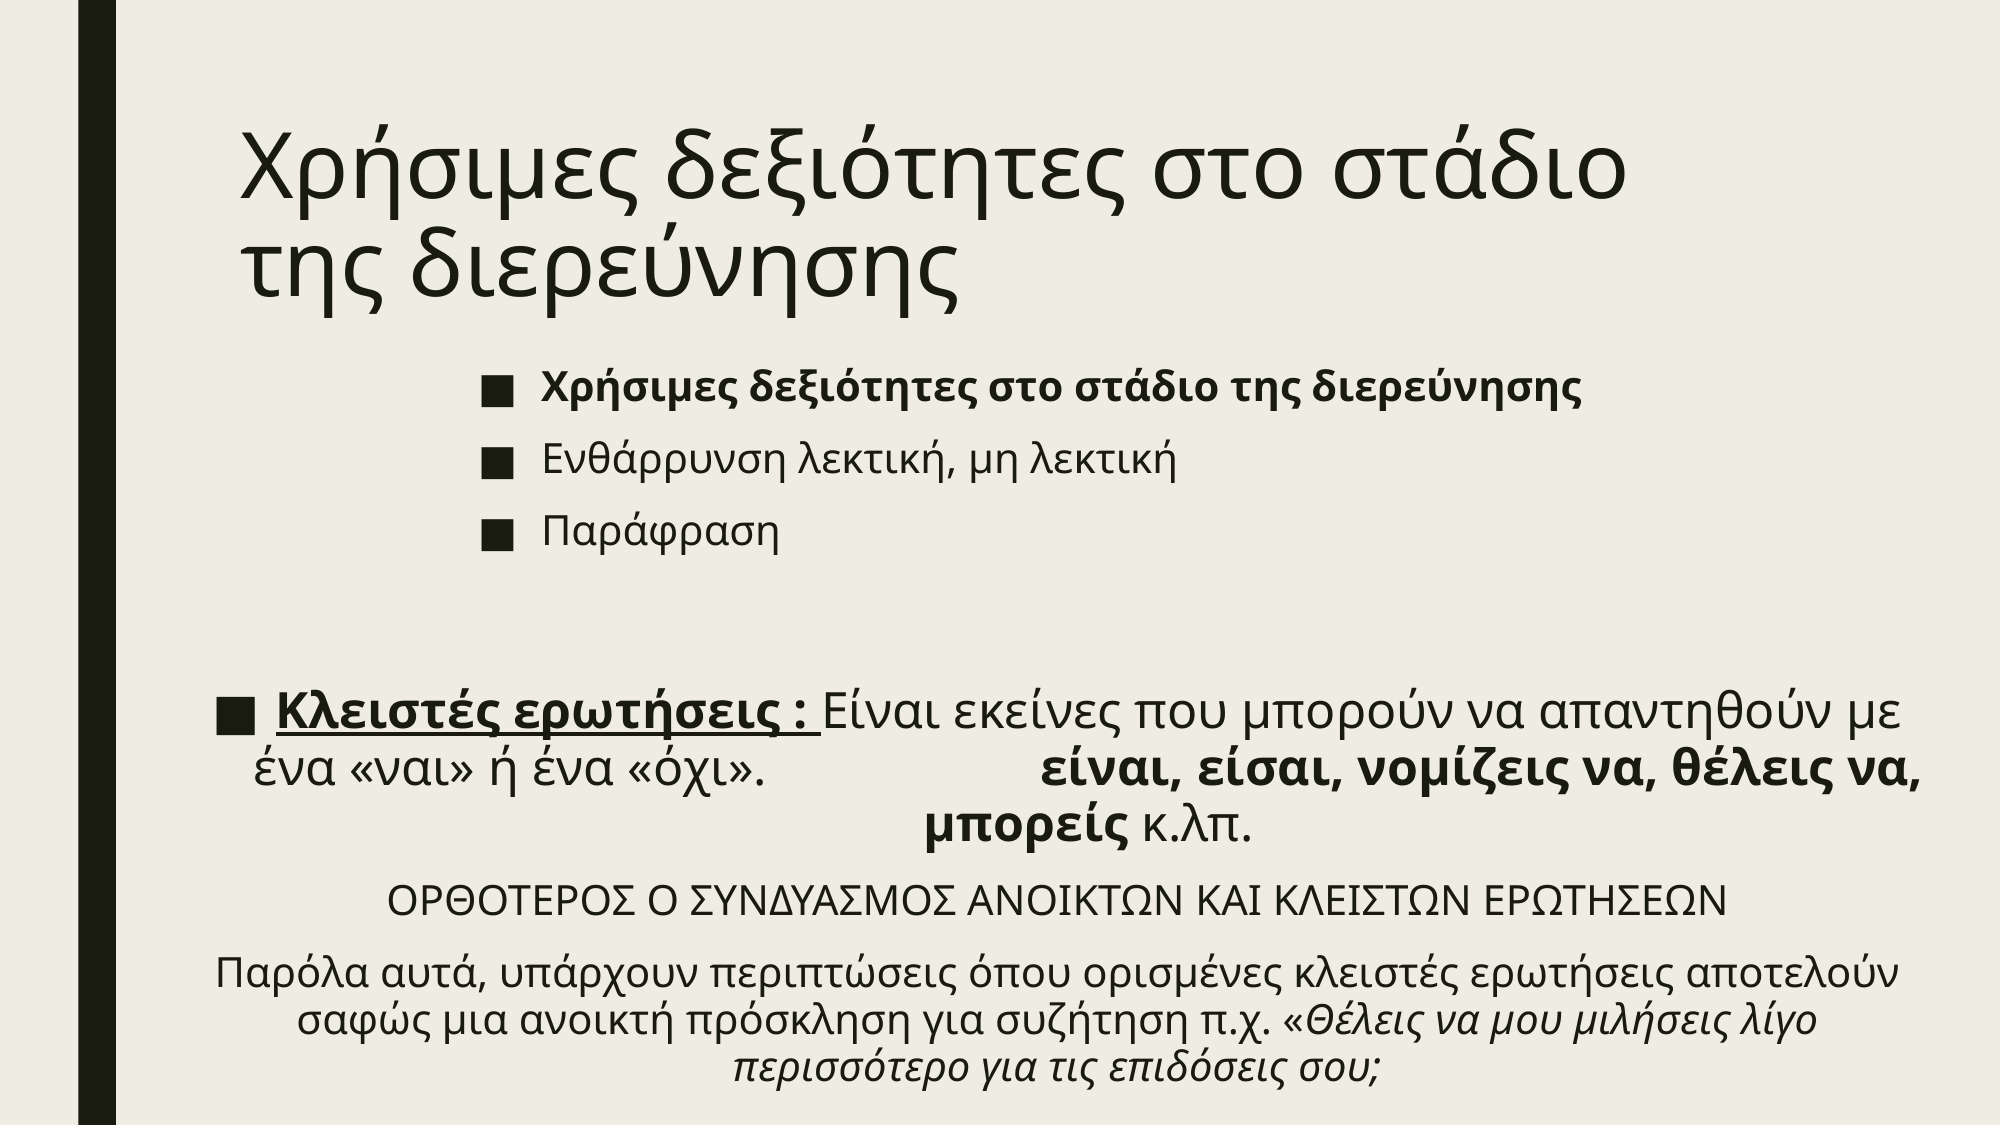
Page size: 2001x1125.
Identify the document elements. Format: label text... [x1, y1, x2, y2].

title Χρήσιμες δεξιότητες στο στάδιο της διερεύνησης [225, 112, 1800, 357]
list Κλειστές ερωτήσεις : Είναι εκείνες που μπορούν να απαντηθούν με ένα «ναι» ή ένα «όχι». είναι, είσαι, νομίζεις να, θέλεις να, μπορείς κ.λπ. ΟΡΘΟΤΕΡΟΣ Ο ΣΥΝΔΥΑΣΜΟΣ ΑΝΟΙΚΤΩΝ ΚΑΙ ΚΛΕΙΣΤΩΝ ΕΡΩΤΗΣΕΩΝ Παρόλα αυτά, υπάρχουν περιπτώσεις όπου ορισμένες κλειστές ερωτήσεις αποτελούν σαφώς μια ανοικτή πρόσκληση για συζήτηση π.χ. «Θέλεις να μου μιλήσεις λίγο περισσότερο για τις επιδόσεις σου; [162, 676, 1953, 1125]
text_box Χρήσιμες δεξιότητες στο στάδιο της διερεύνησης Ενθάρρυνση λεκτική, μη λεκτική Παράφραση [462, 356, 1652, 777]
